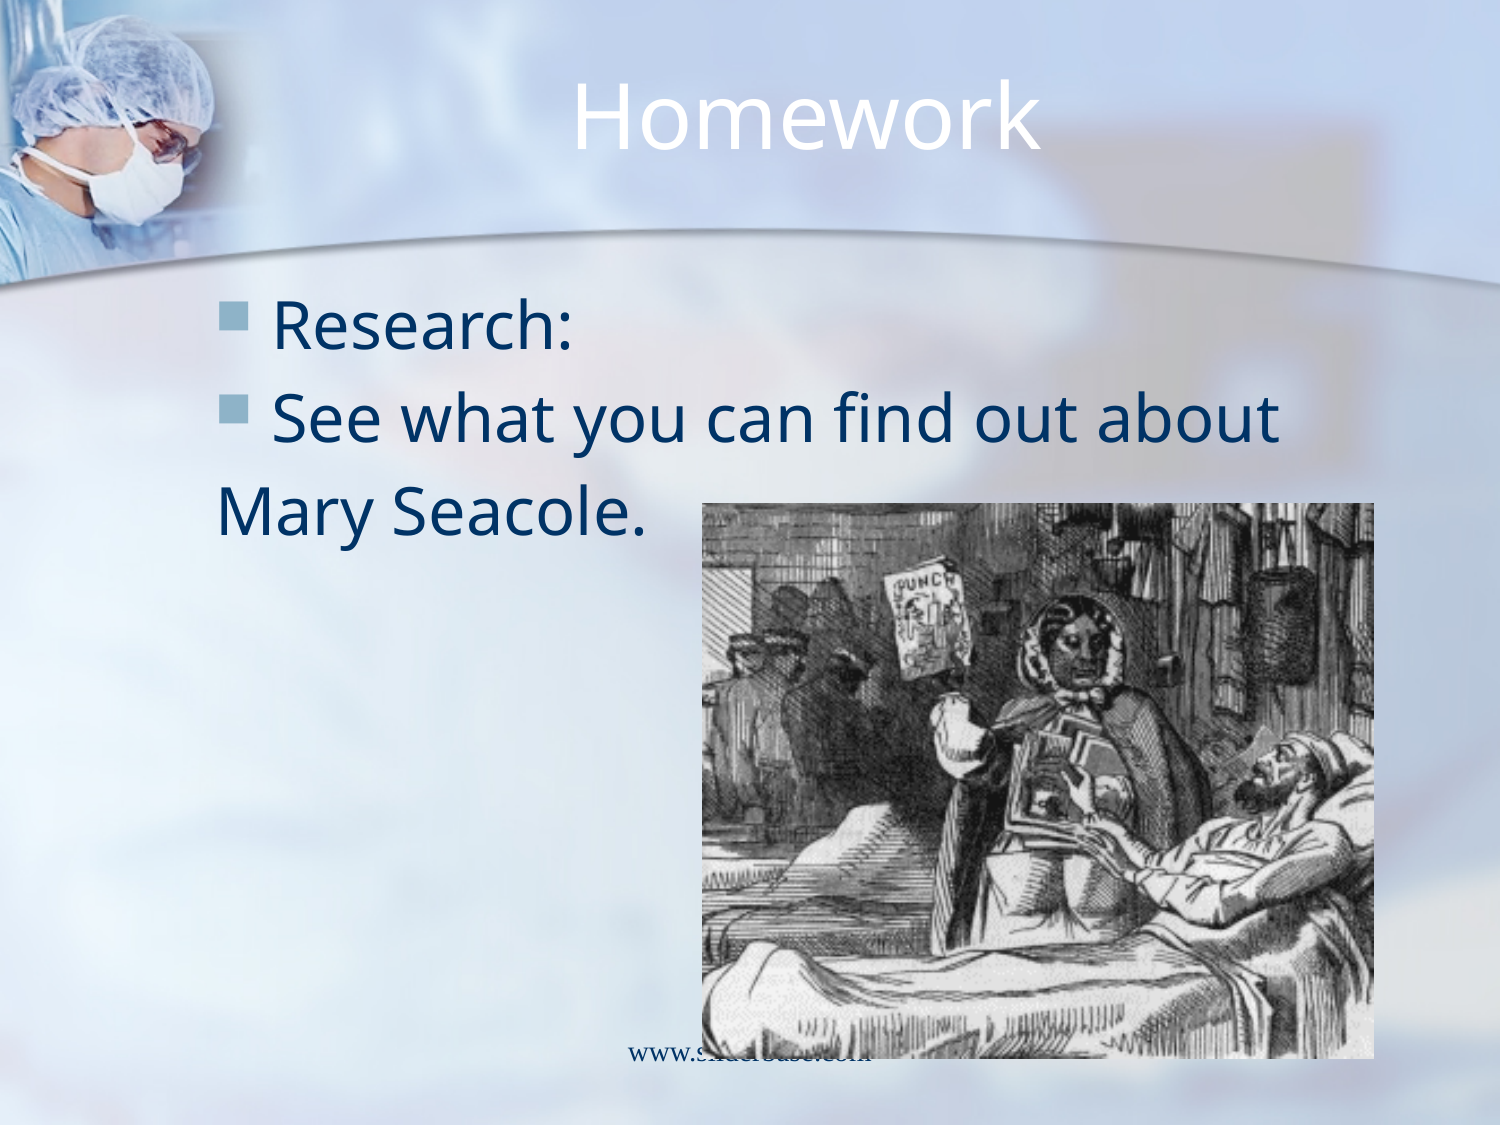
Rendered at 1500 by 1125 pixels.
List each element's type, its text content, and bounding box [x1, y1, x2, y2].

footer www.sliderbase.com [512, 1024, 988, 1103]
title Homework [200, 24, 1413, 200]
list Research: See what you can find out about Mary Seacole. [200, 275, 1413, 1050]
picture [0, 0, 1500, 1125]
